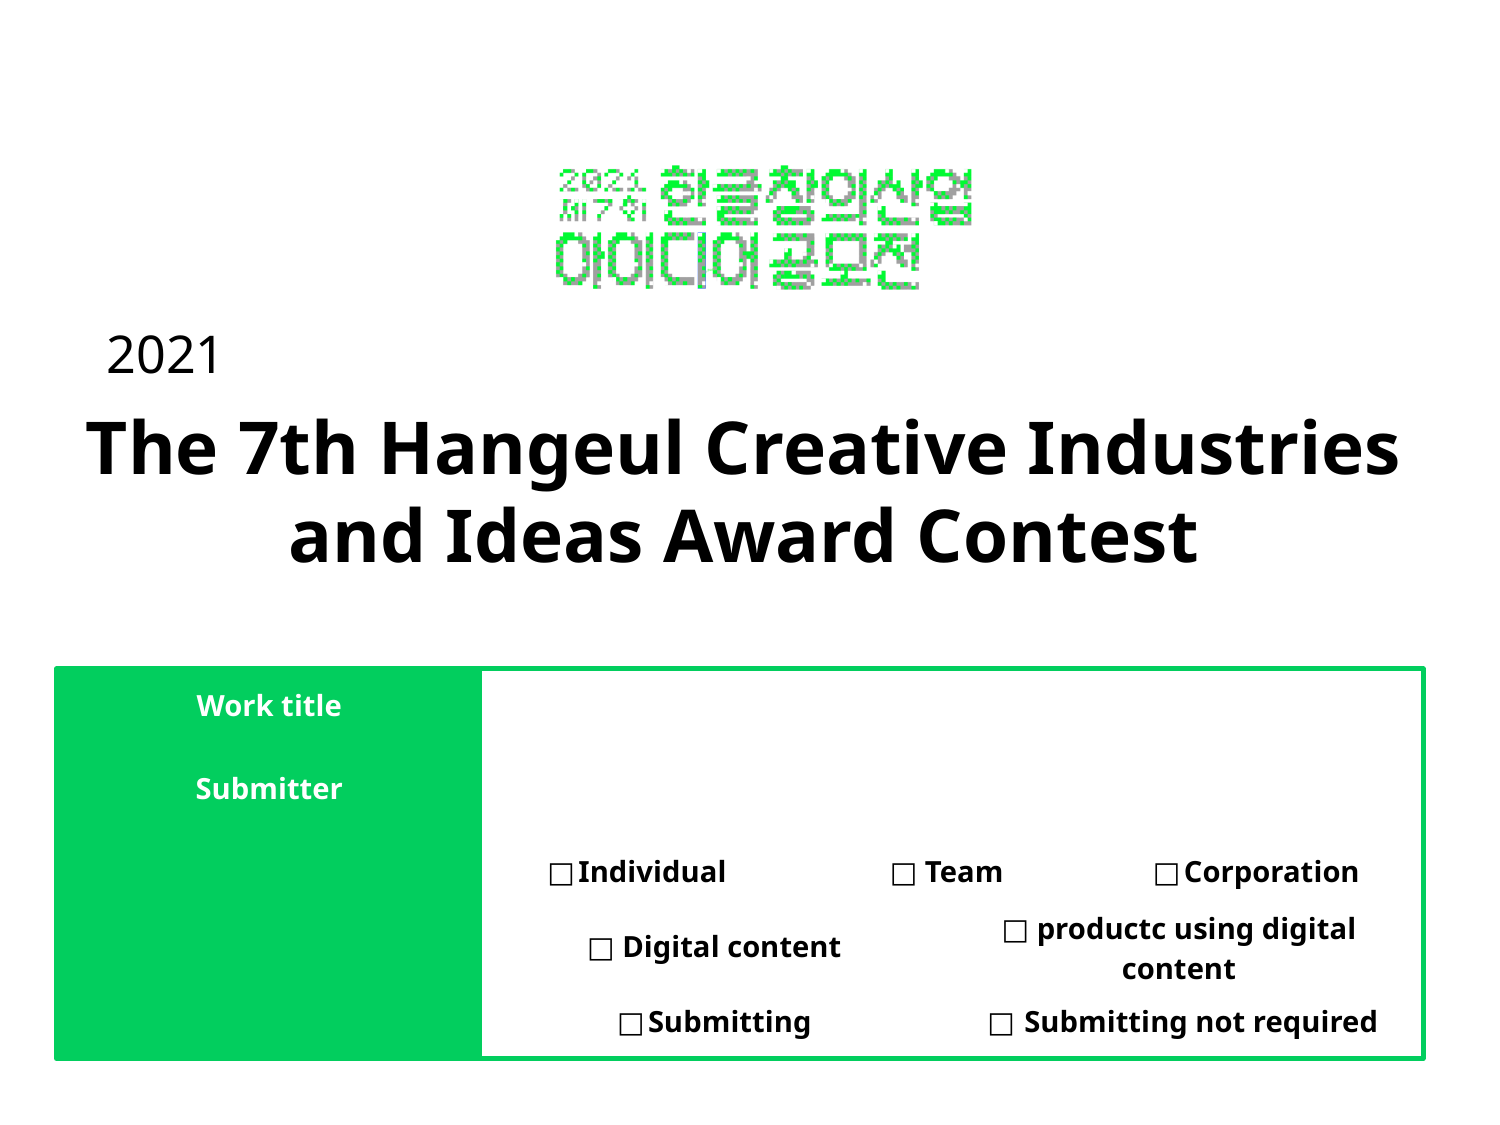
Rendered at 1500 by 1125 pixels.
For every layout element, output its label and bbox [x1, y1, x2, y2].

picture [548, 157, 976, 296]
text_box [54, 667, 1425, 1061]
